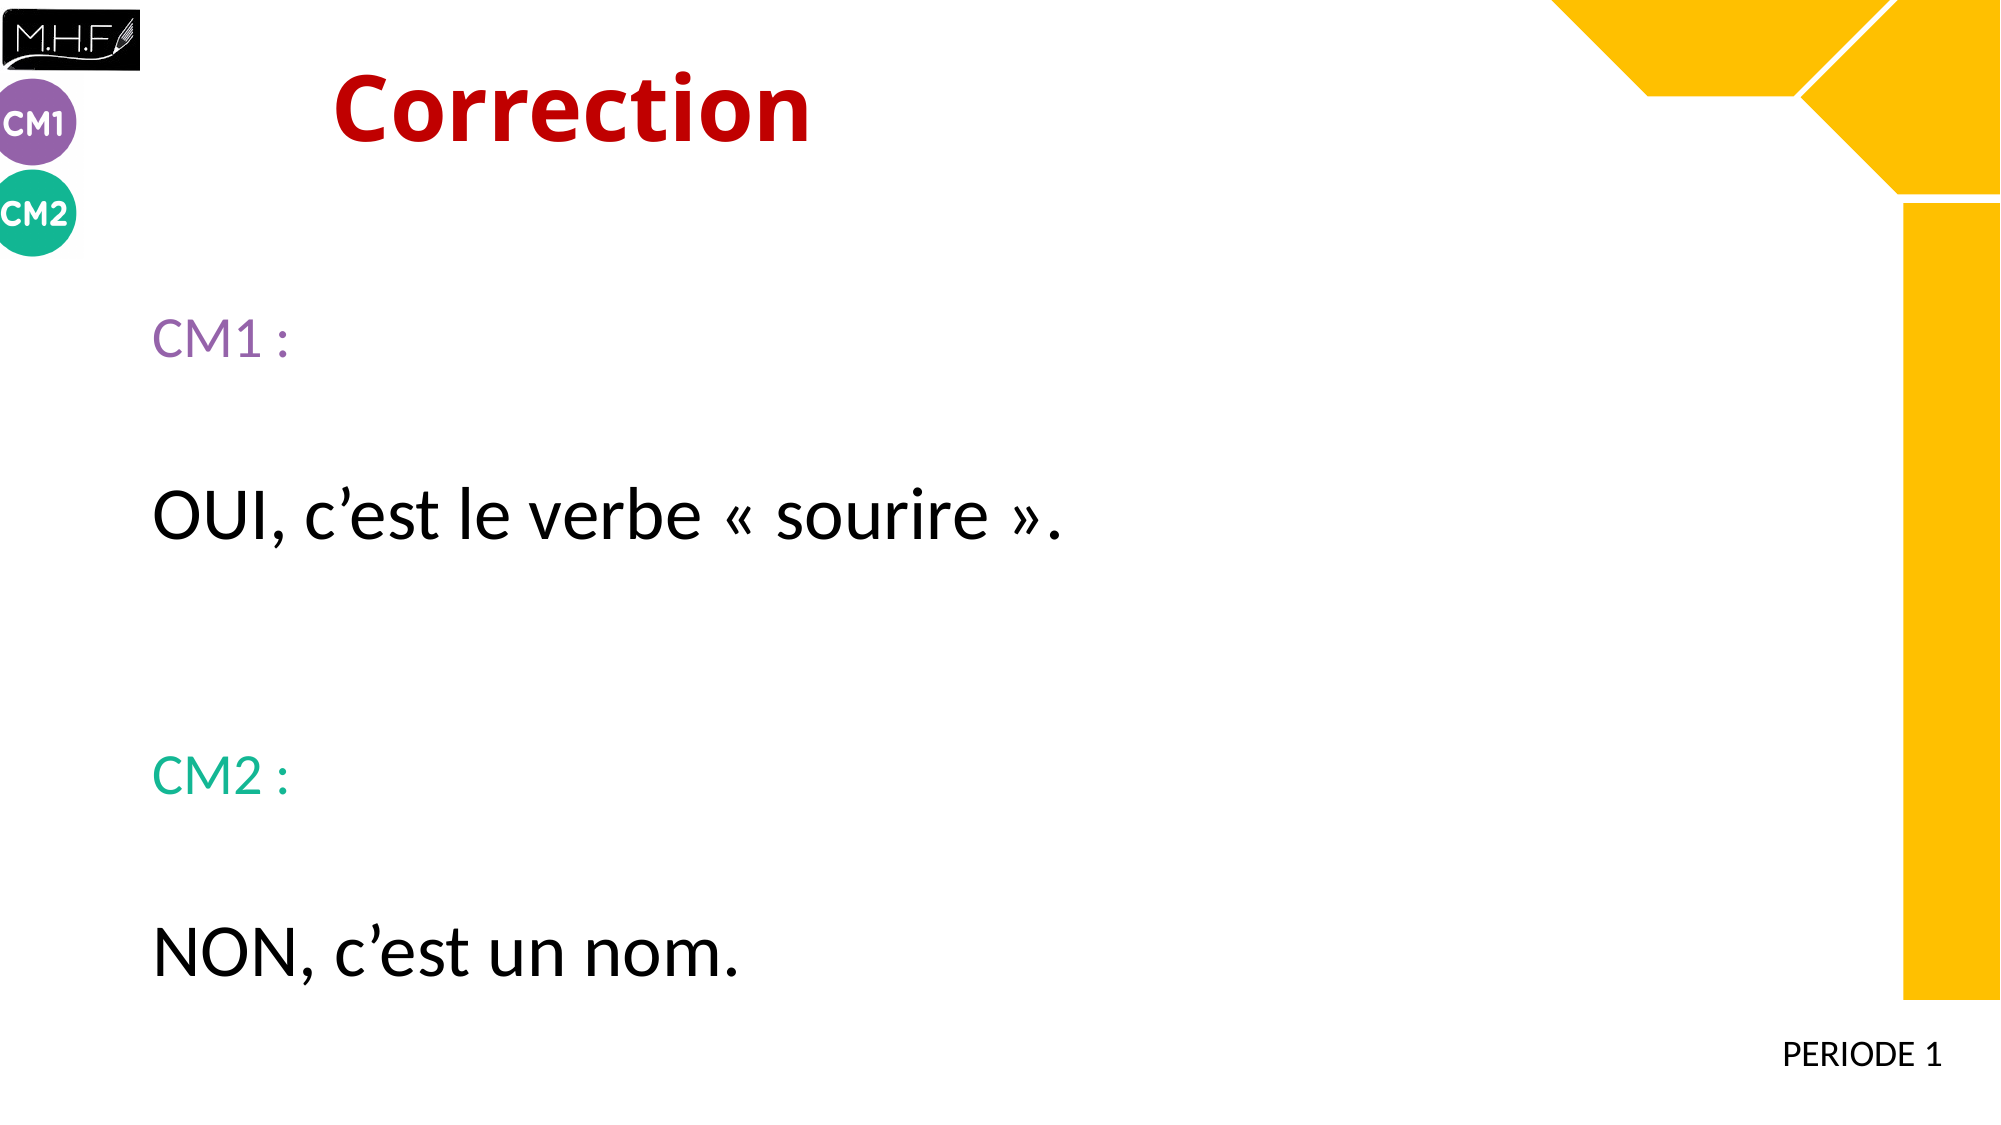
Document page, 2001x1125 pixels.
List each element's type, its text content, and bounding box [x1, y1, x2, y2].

title Correction [316, 3, 1863, 221]
text_box [1549, 0, 1892, 98]
list CM1 : OUI, c’est le verbe « sourire ». CM2 : NON, c’est un nom. [137, 299, 1863, 1014]
picture [0, 7, 140, 259]
text_box PERIODE 1 [1362, 1021, 1967, 1125]
text_box [1902, 202, 2000, 1001]
text_box [1799, 0, 2000, 196]
